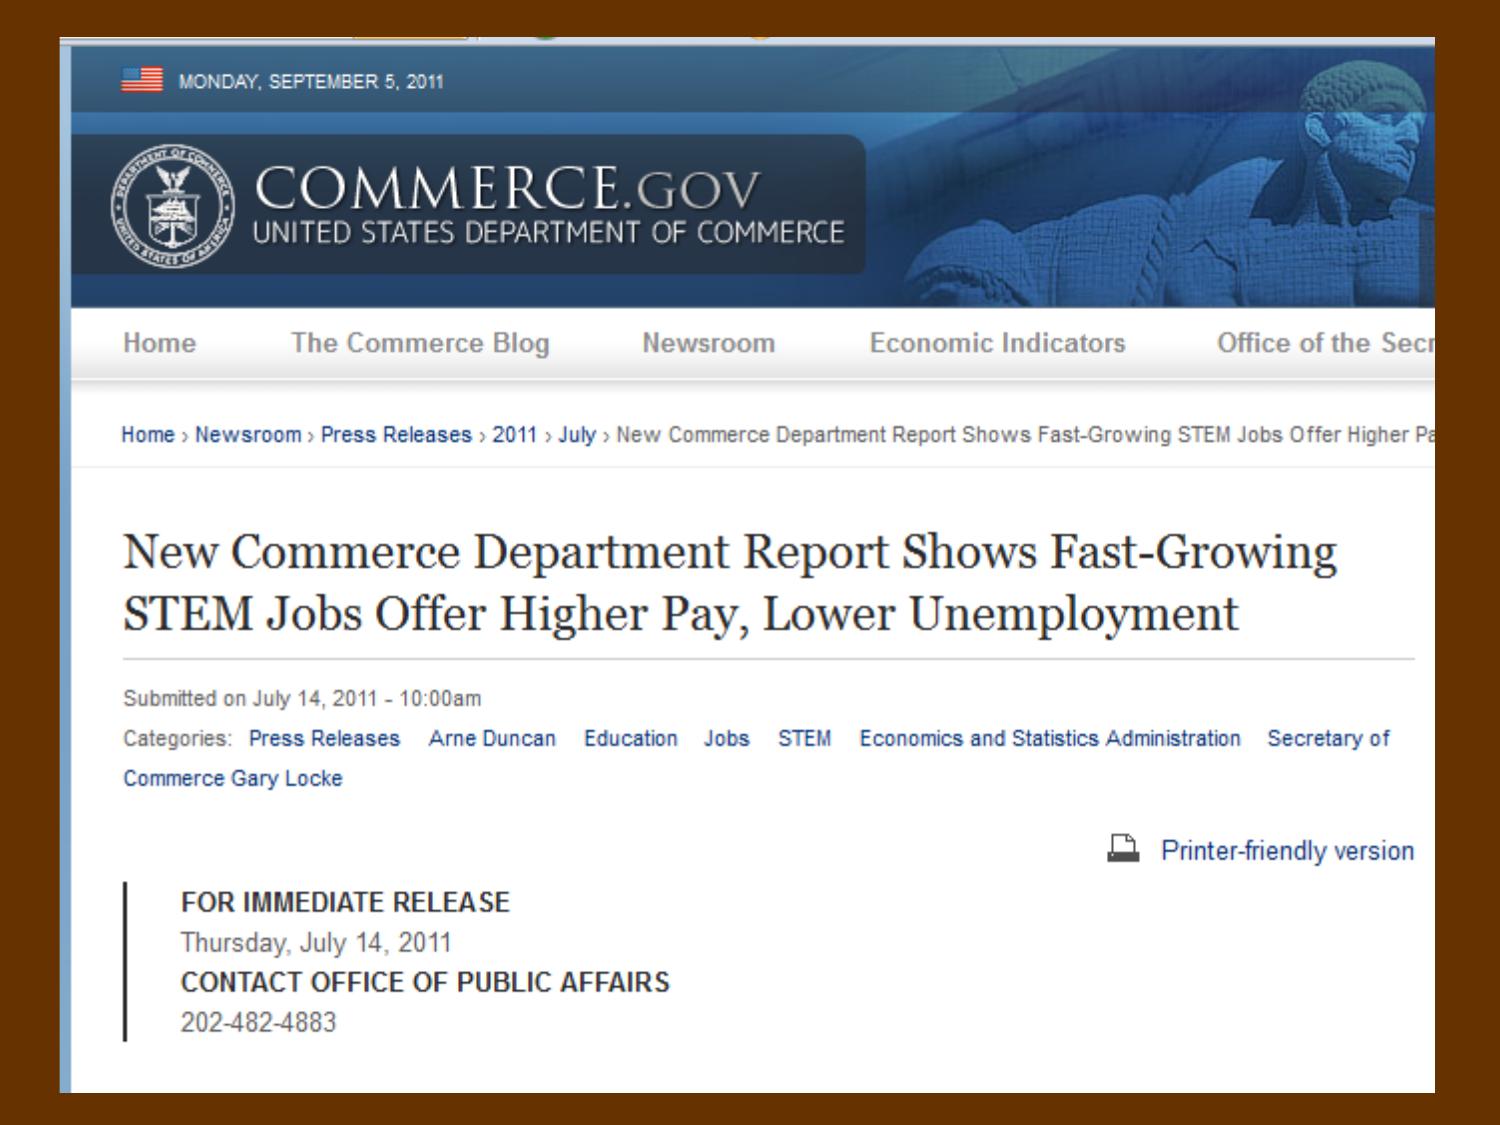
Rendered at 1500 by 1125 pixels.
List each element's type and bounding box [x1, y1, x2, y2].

picture [59, 37, 1436, 1093]
